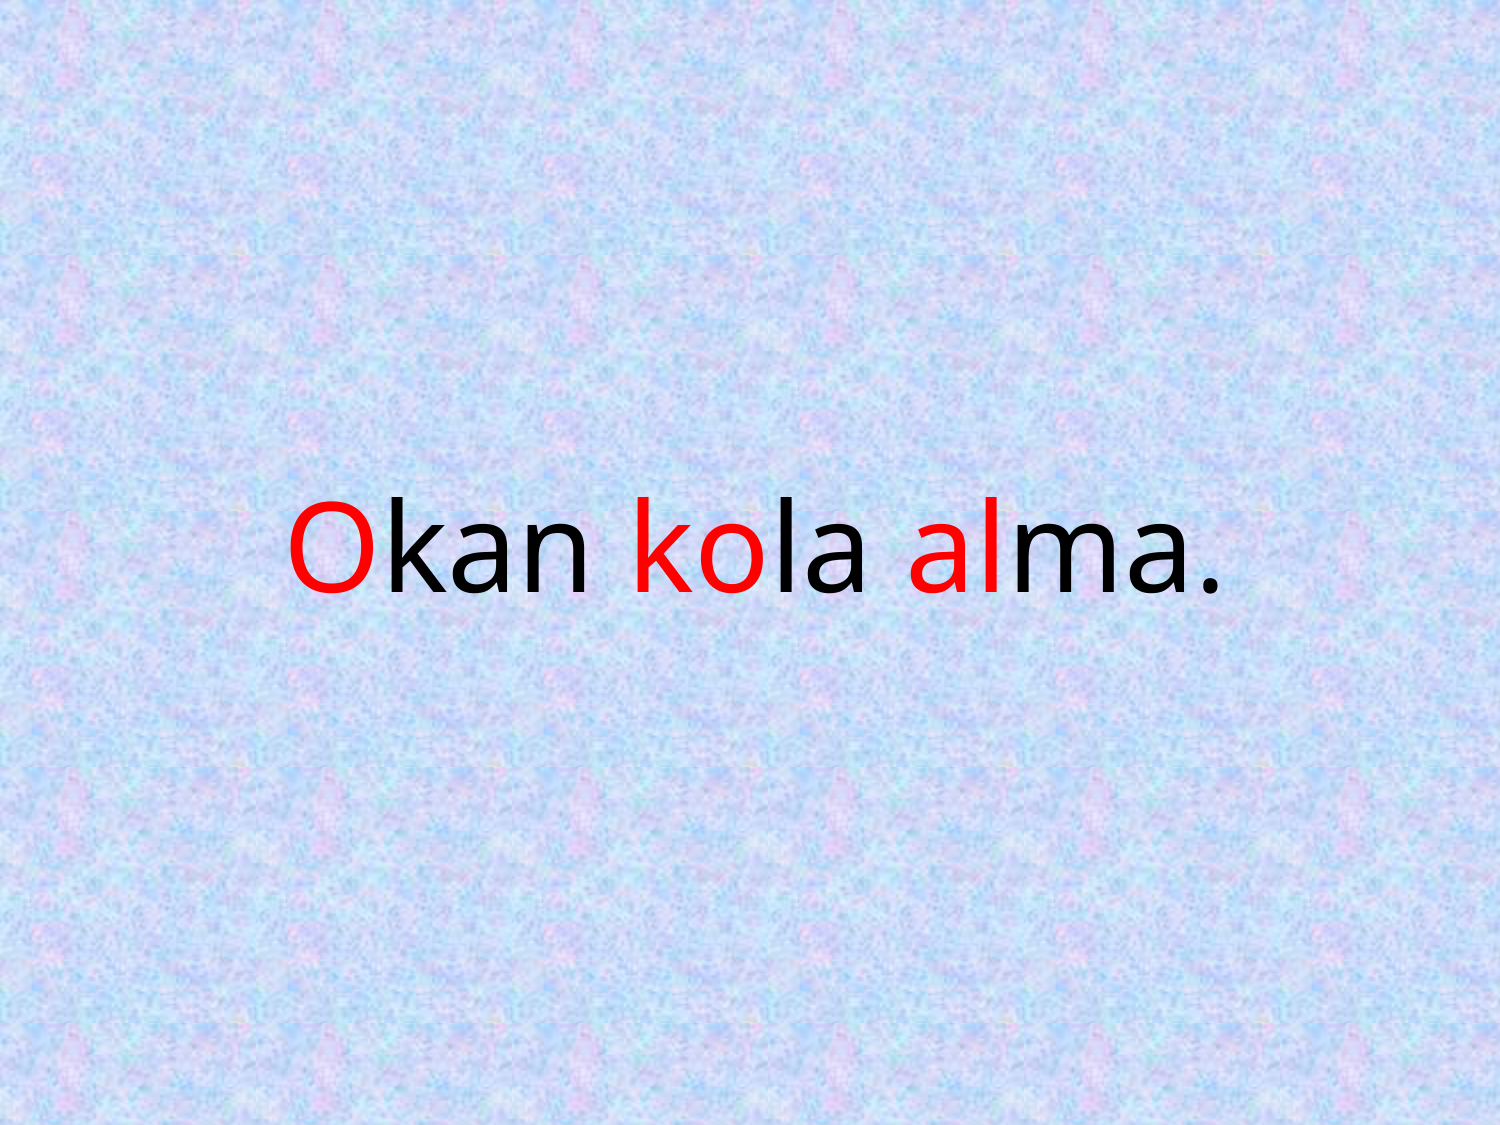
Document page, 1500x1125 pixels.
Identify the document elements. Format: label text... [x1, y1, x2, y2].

title Okan kola alma. [117, 421, 1393, 663]
picture [0, 0, 1500, 1125]
